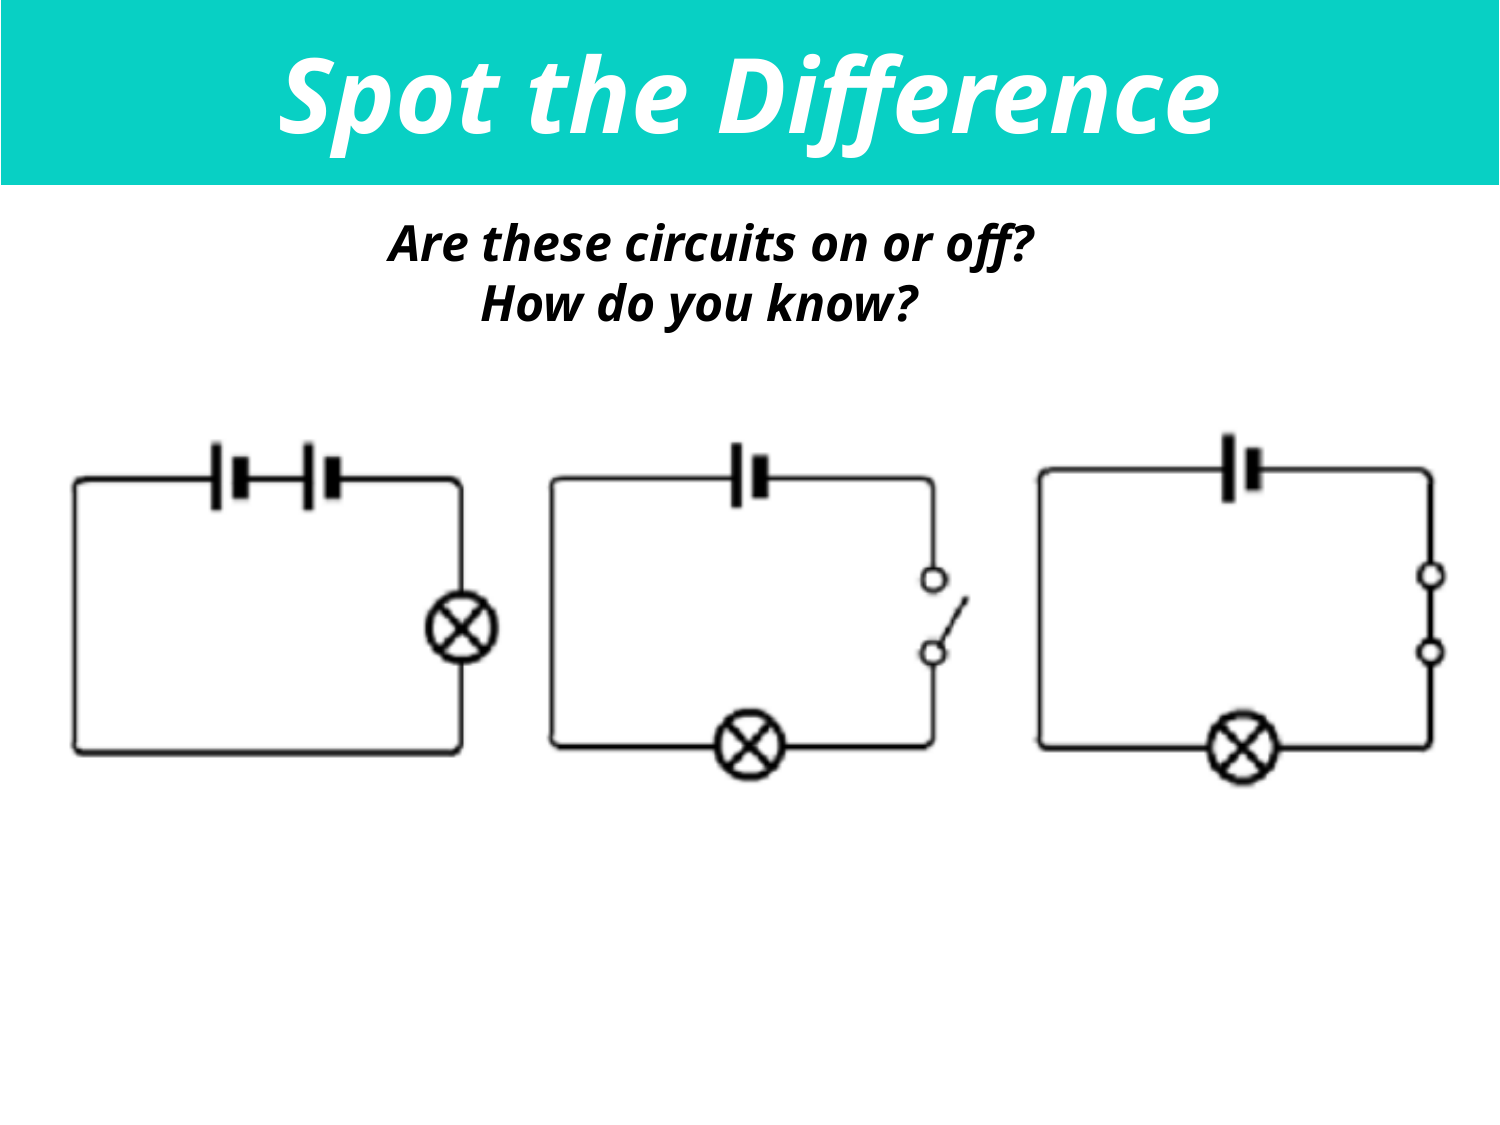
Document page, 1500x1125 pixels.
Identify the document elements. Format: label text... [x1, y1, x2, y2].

text_box Spot the Difference [0, 0, 1500, 186]
picture [24, 422, 1478, 795]
text_box Are these circuits on or off? How do you know? [0, 185, 1496, 359]
